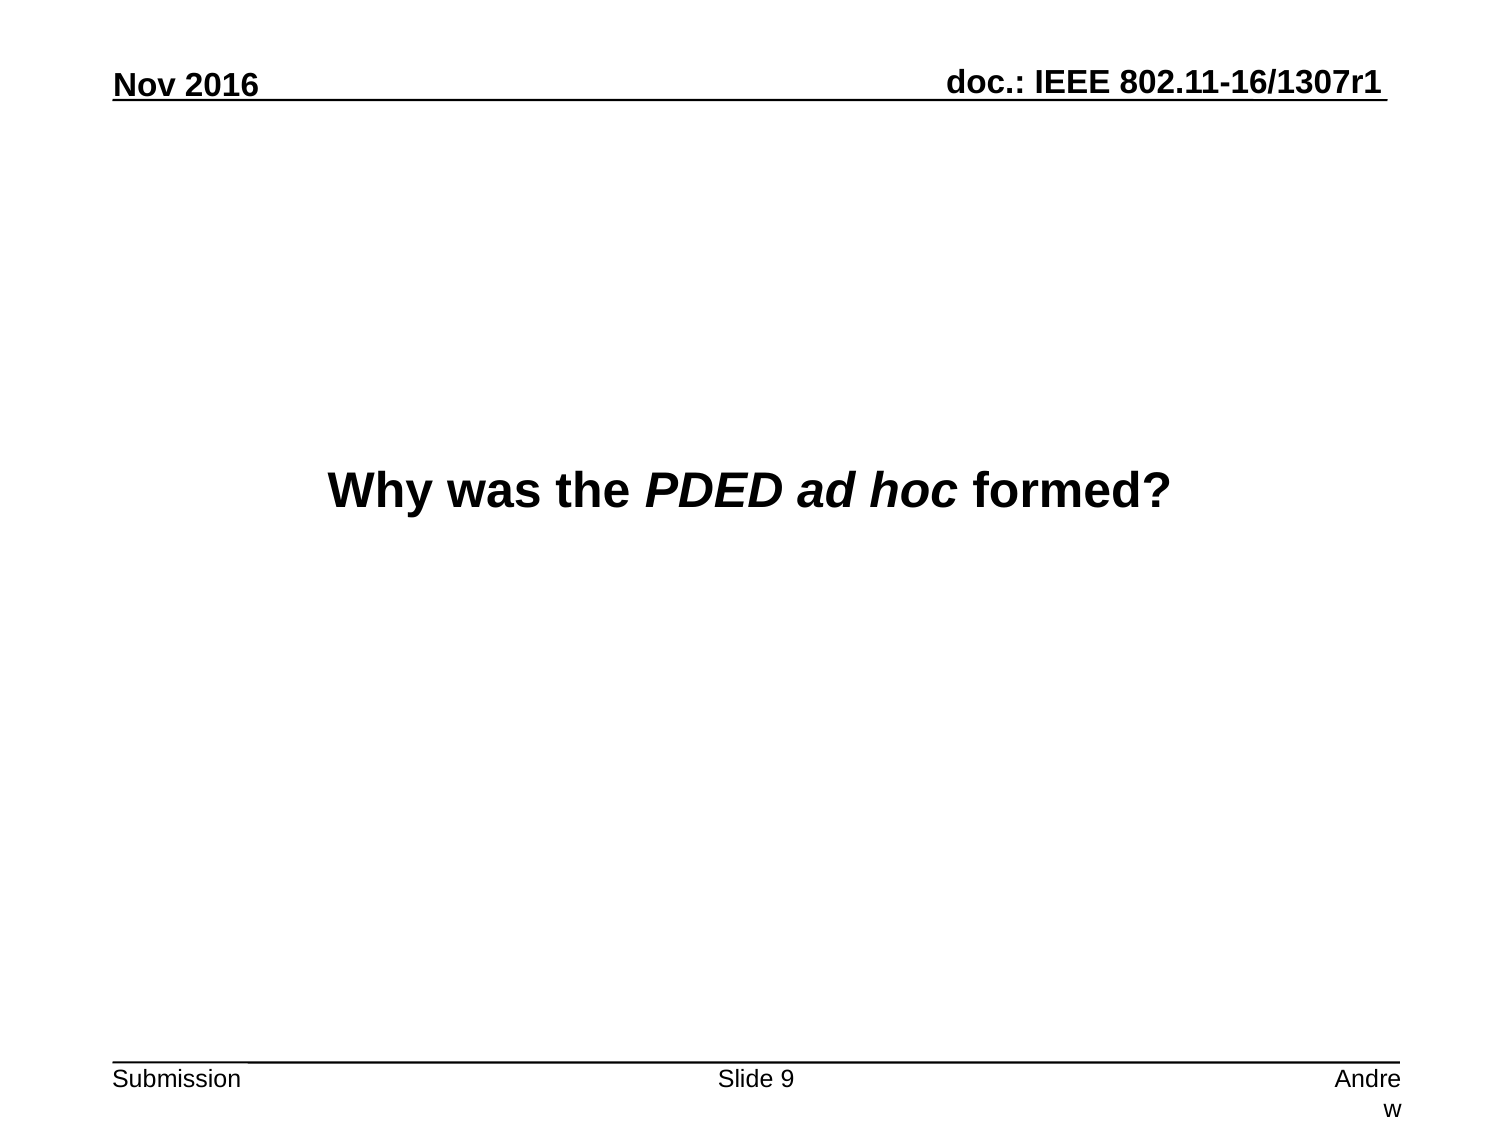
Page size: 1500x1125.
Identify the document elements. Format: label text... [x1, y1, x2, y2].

footer Andrew Myles, Cisco [1320, 1061, 1402, 1093]
list Why was the PDED ad hoc formed? [112, 324, 1388, 650]
slide_number Slide 9 [709, 1061, 803, 1093]
